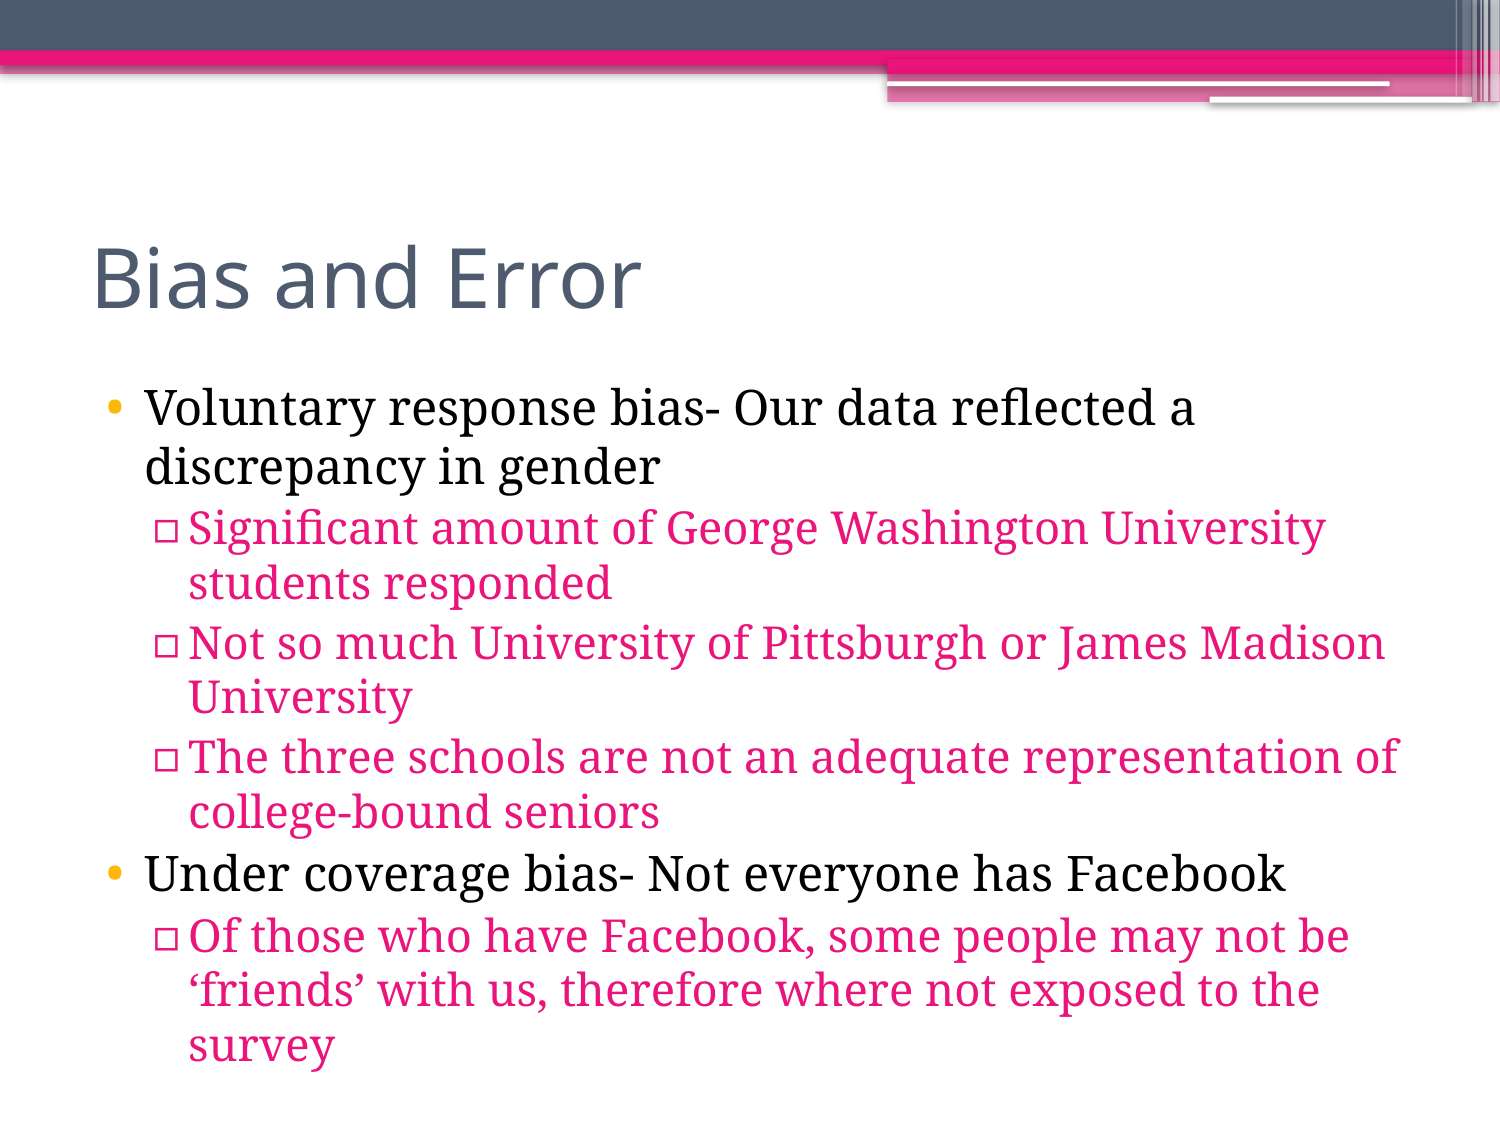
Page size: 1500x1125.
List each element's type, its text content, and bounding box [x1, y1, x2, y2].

list Voluntary response bias- Our data reflected a discrepancy in gender Significant amount of George Washington University students responded Not so much University of Pittsburgh or James Madison University The three schools are not an adequate representation of college-bound seniors Under coverage bias- Not everyone has Facebook Of those who have Facebook, some people may not be ‘friends’ with us, therefore where not exposed to the survey [74, 368, 1426, 1079]
title Bias and Error [74, 187, 1426, 363]
